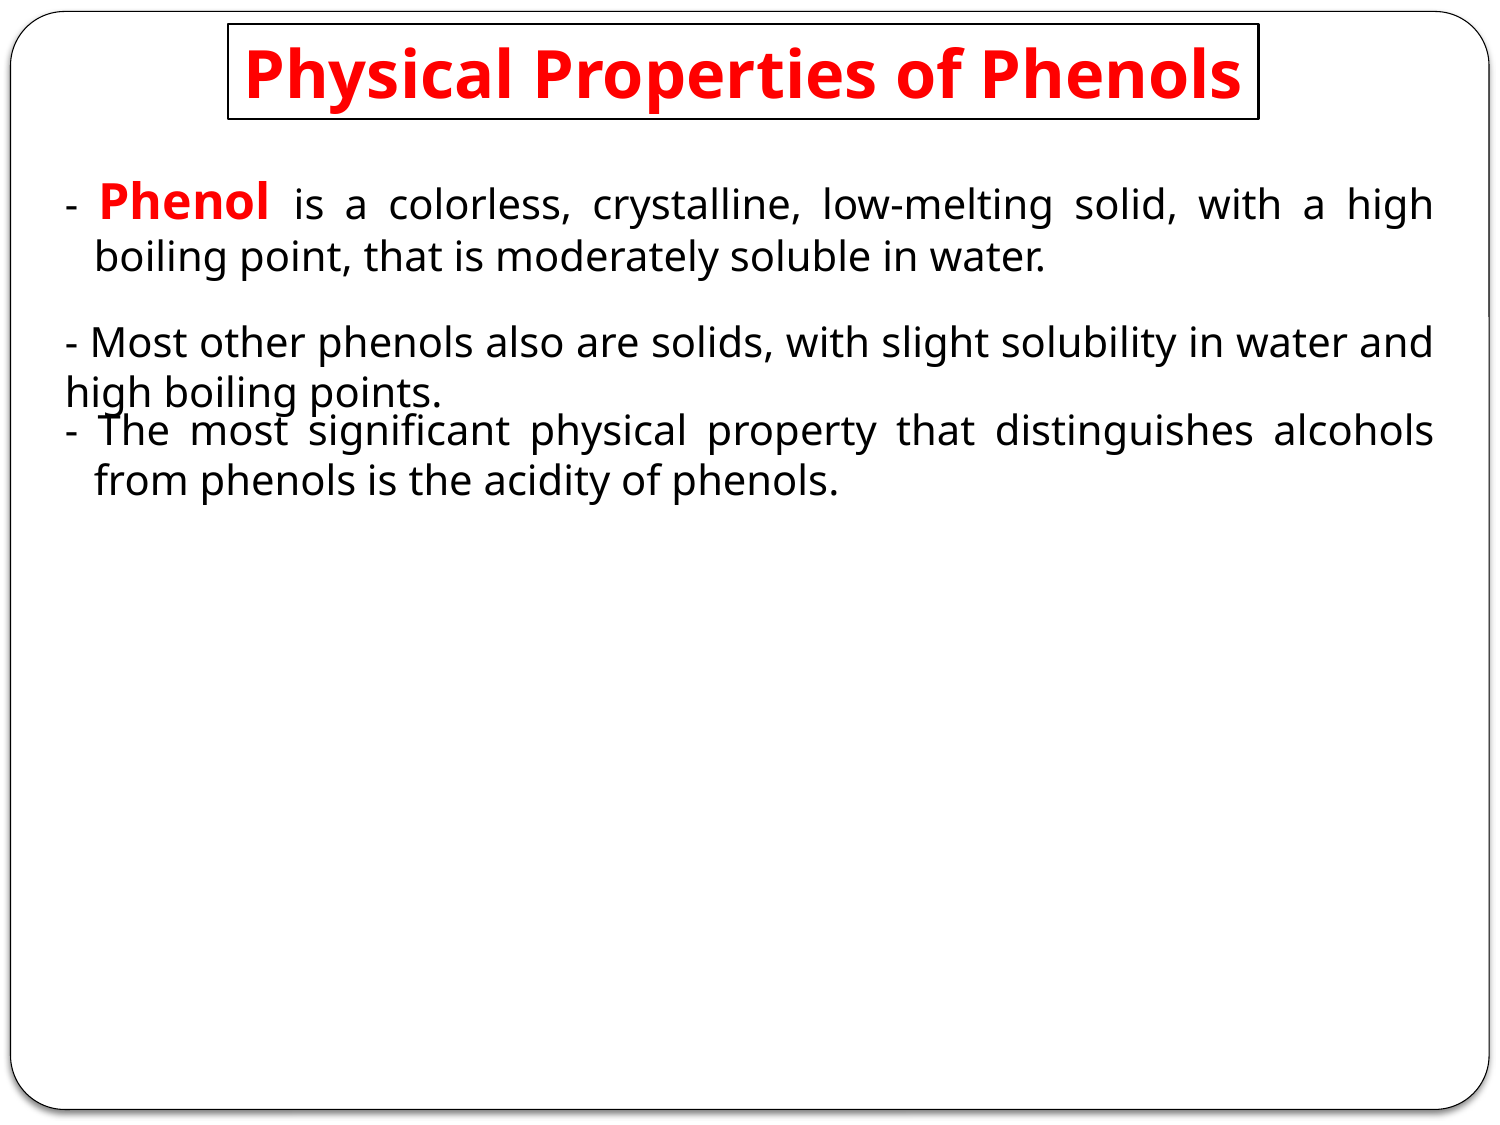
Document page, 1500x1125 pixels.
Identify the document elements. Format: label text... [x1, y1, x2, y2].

text_box - Most other phenols also are solids, with slight solubility in water and high boiling points. [50, 308, 1450, 396]
text_box - The most significant physical property that distinguishes alcohols from phenols is the acidity of phenols. [50, 396, 1450, 512]
text_box Physical Properties of Phenols [227, 23, 1260, 120]
text_box - Phenol is a colorless, crystalline, low-melting solid, with a high boiling point, that is moderately soluble in water. [50, 162, 1450, 288]
